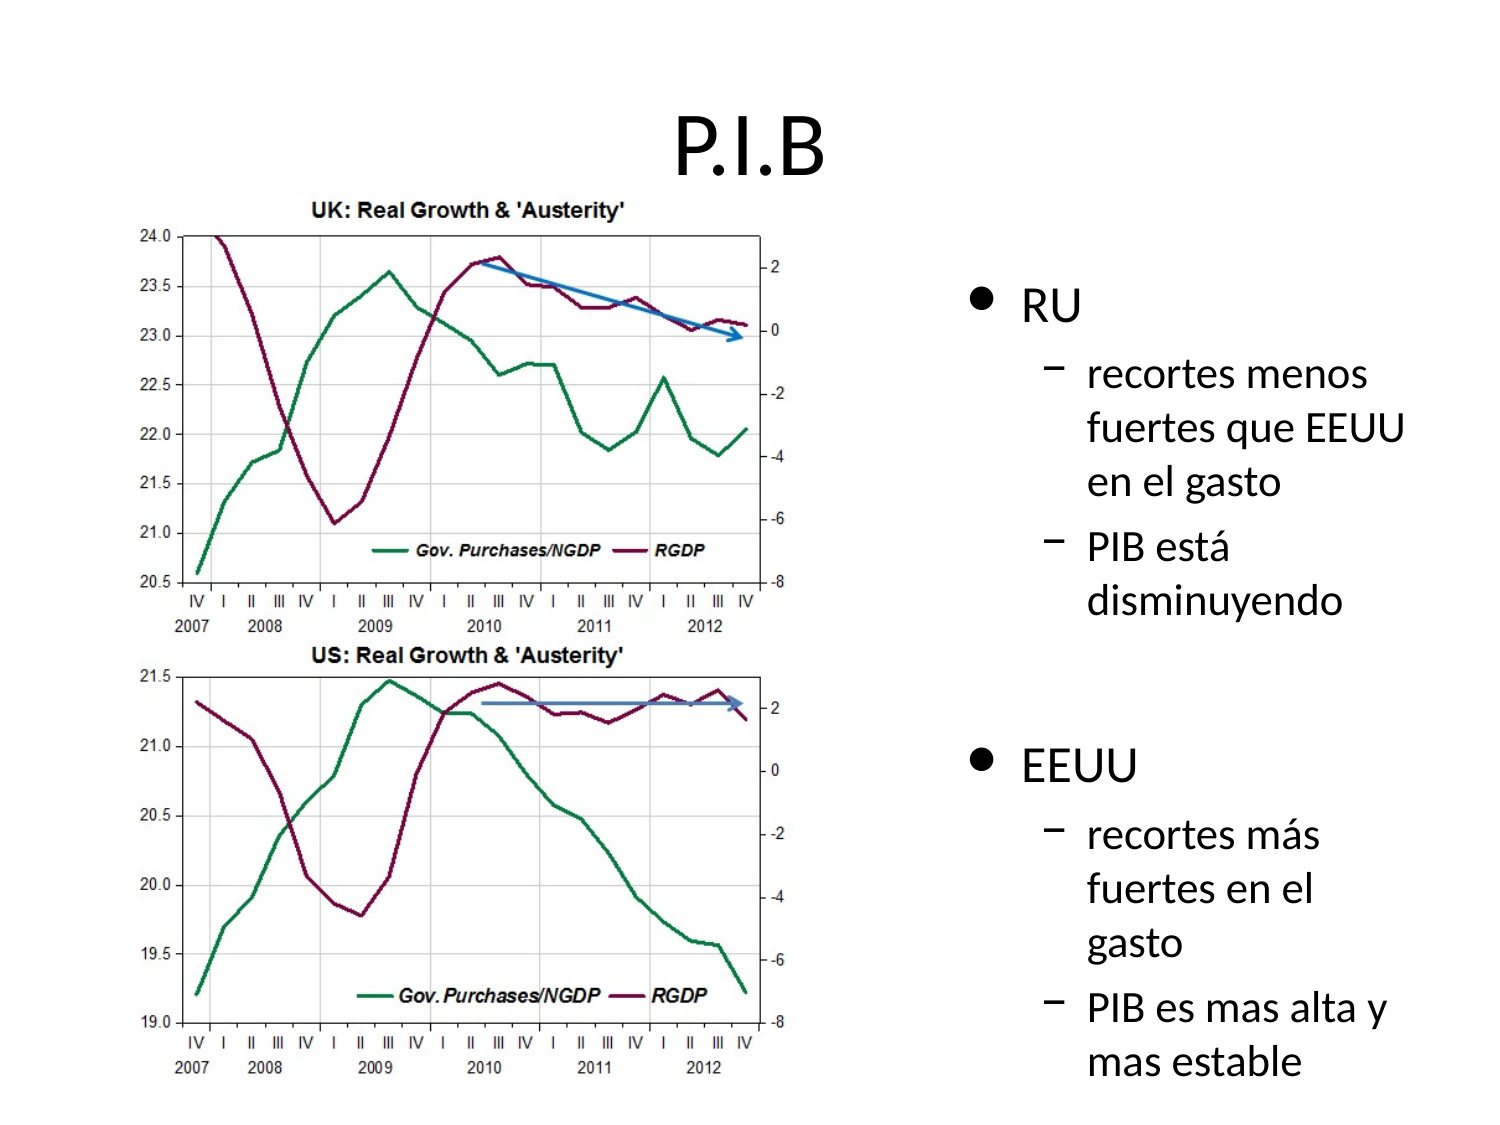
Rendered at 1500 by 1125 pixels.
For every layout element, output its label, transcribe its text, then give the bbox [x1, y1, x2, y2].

title P.I.B [75, 45, 1425, 233]
list RU recortes menos fuertes que EEUU en el gasto PIB está disminuyendo EEUU recortes más fuertes en el gasto PIB es mas alta y mas estable [950, 262, 1425, 1005]
text_box [62, 187, 844, 1081]
